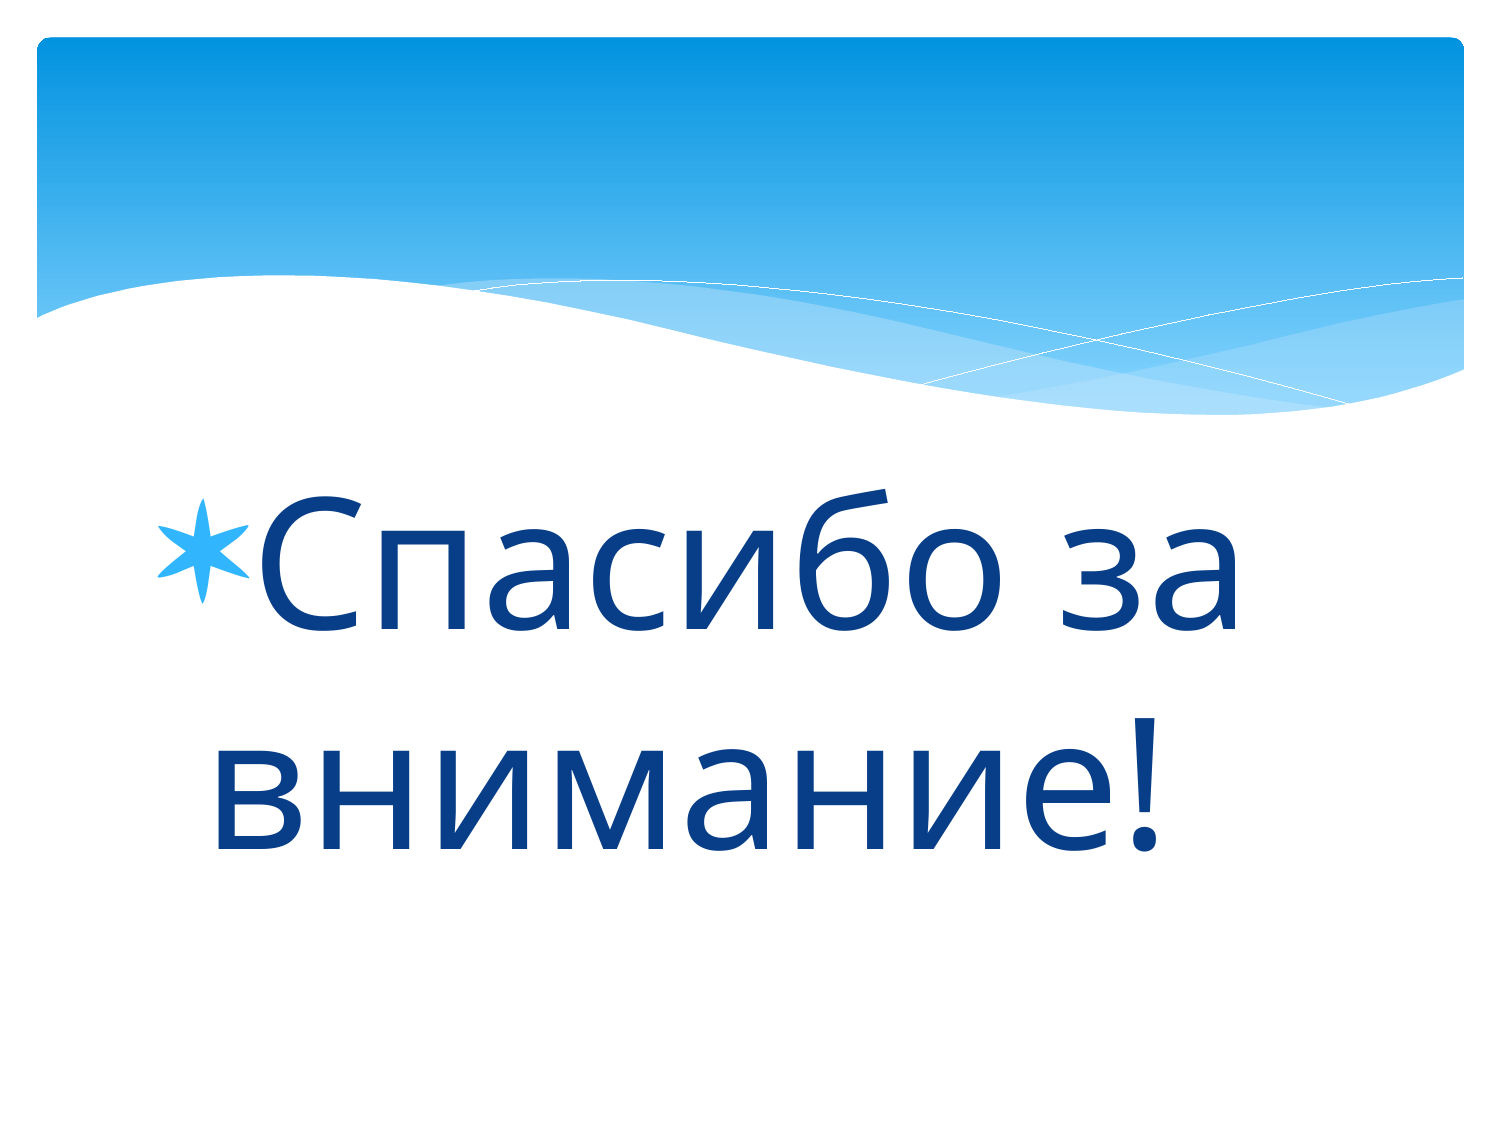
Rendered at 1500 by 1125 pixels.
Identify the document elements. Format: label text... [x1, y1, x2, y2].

list Спасибо за внимание! [143, 438, 1359, 1005]
